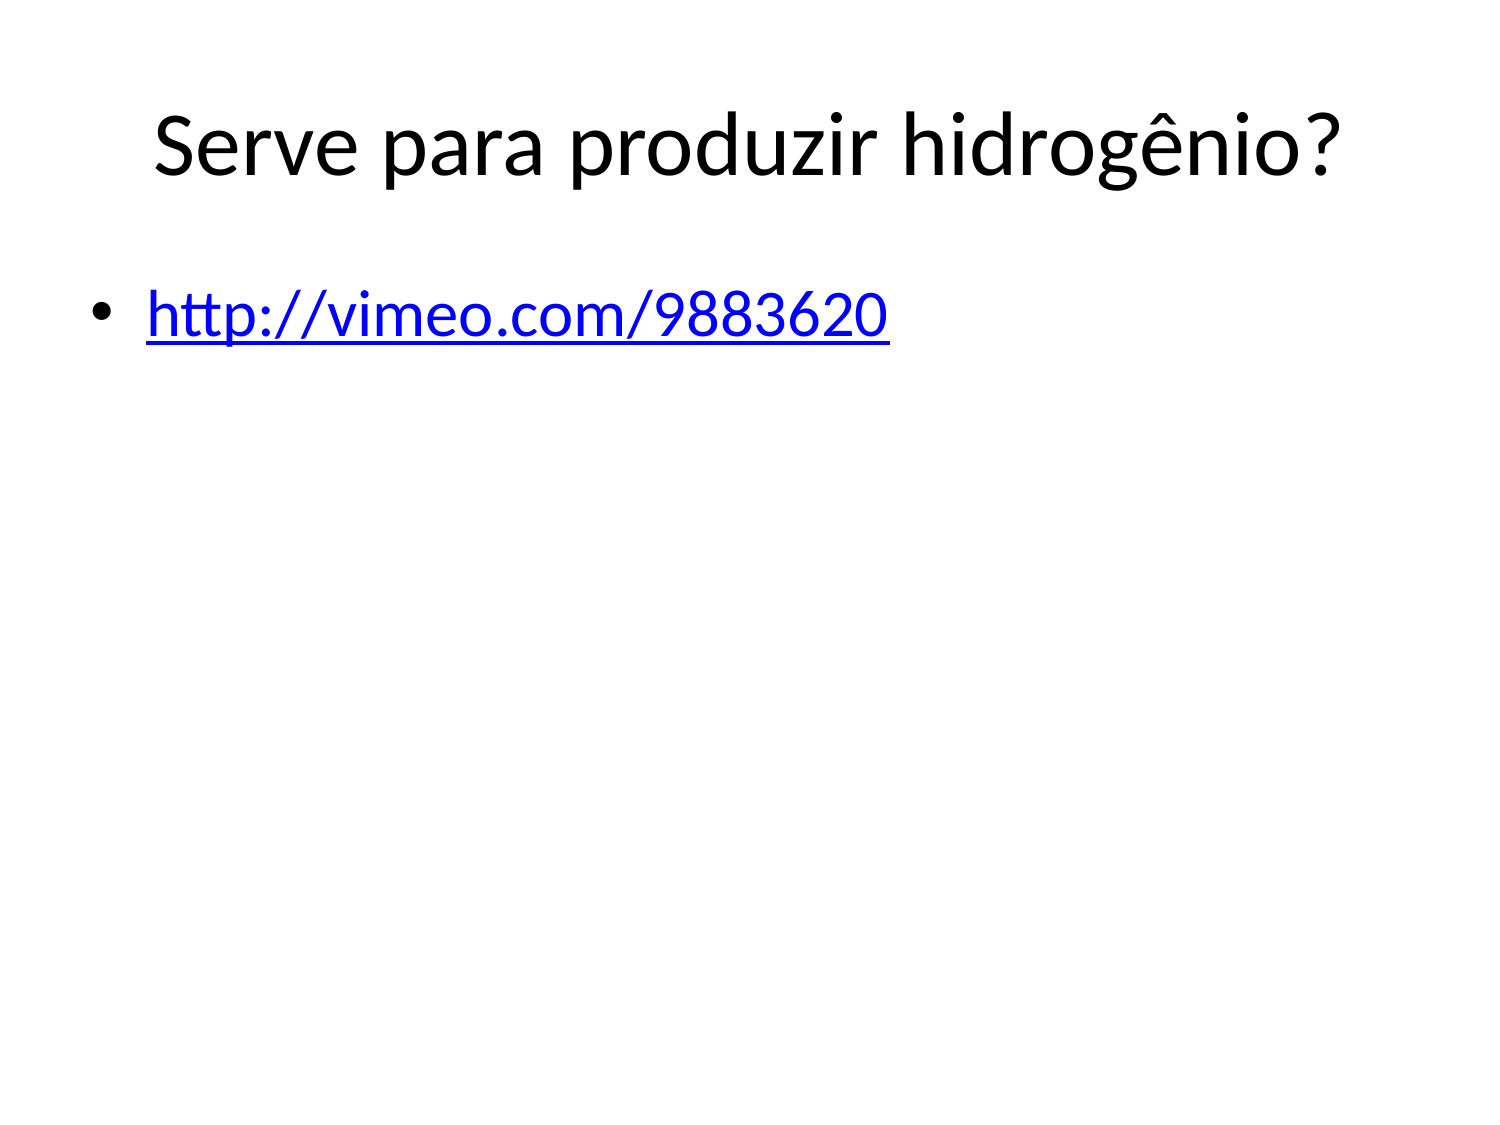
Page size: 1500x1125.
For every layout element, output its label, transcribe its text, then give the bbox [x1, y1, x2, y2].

list http://vimeo.com/9883620 [75, 262, 1425, 1005]
title Serve para produzir hidrogênio? [75, 45, 1425, 233]
